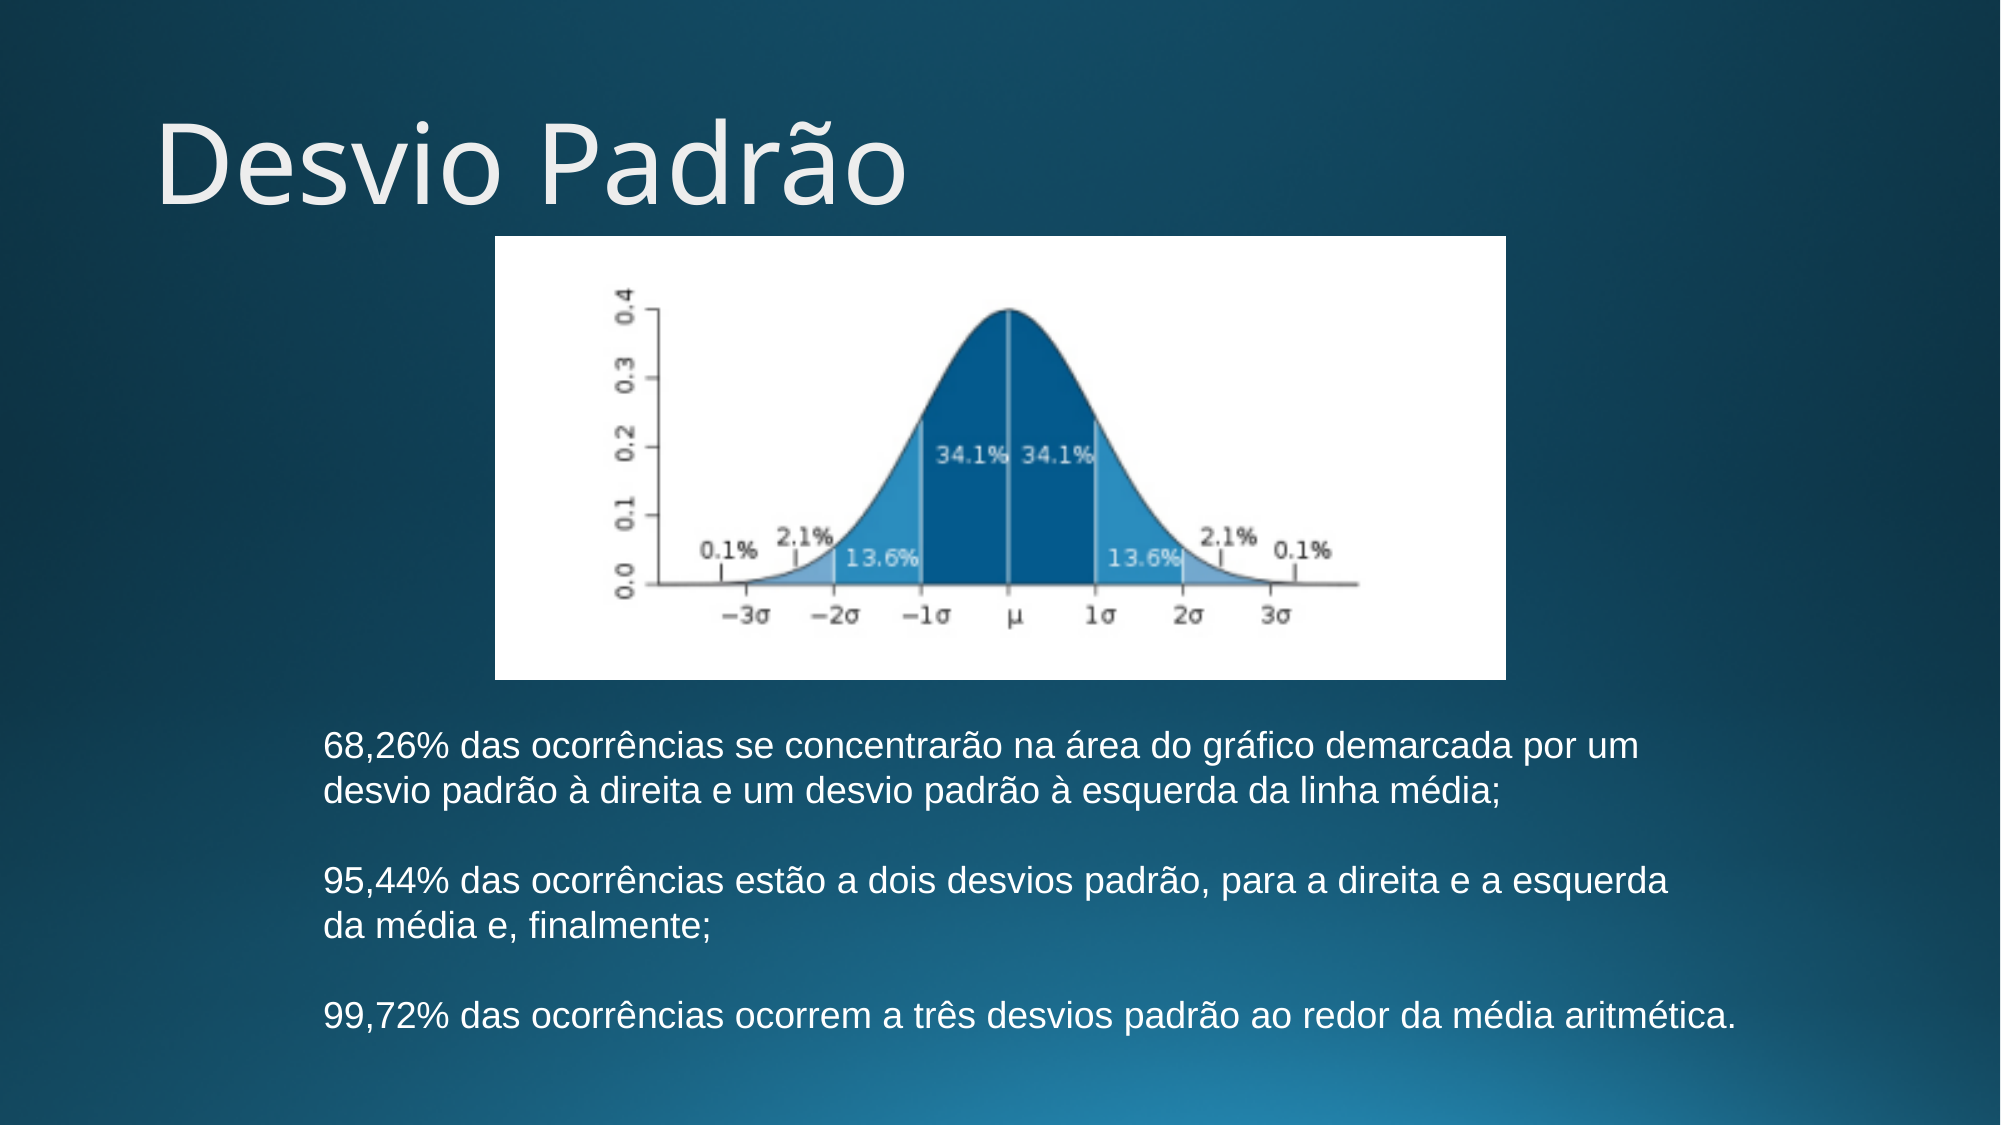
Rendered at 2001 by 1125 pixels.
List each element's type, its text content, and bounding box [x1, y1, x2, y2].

text_box 68,26% das ocorrências se concentrarão na área do gráfico demarcada por um desvio padrão à direita e um desvio padrão à esquerda da linha média; 95,44% das ocorrências estão a dois desvios padrão, para a direita e a esquerda da média e, finalmente; 99,72% das ocorrências ocorrem a três desvios padrão ao redor da média aritmética. [308, 713, 1785, 1065]
picture [0, 0, 2001, 1125]
text_box Desvio Padrão [137, 59, 1863, 278]
